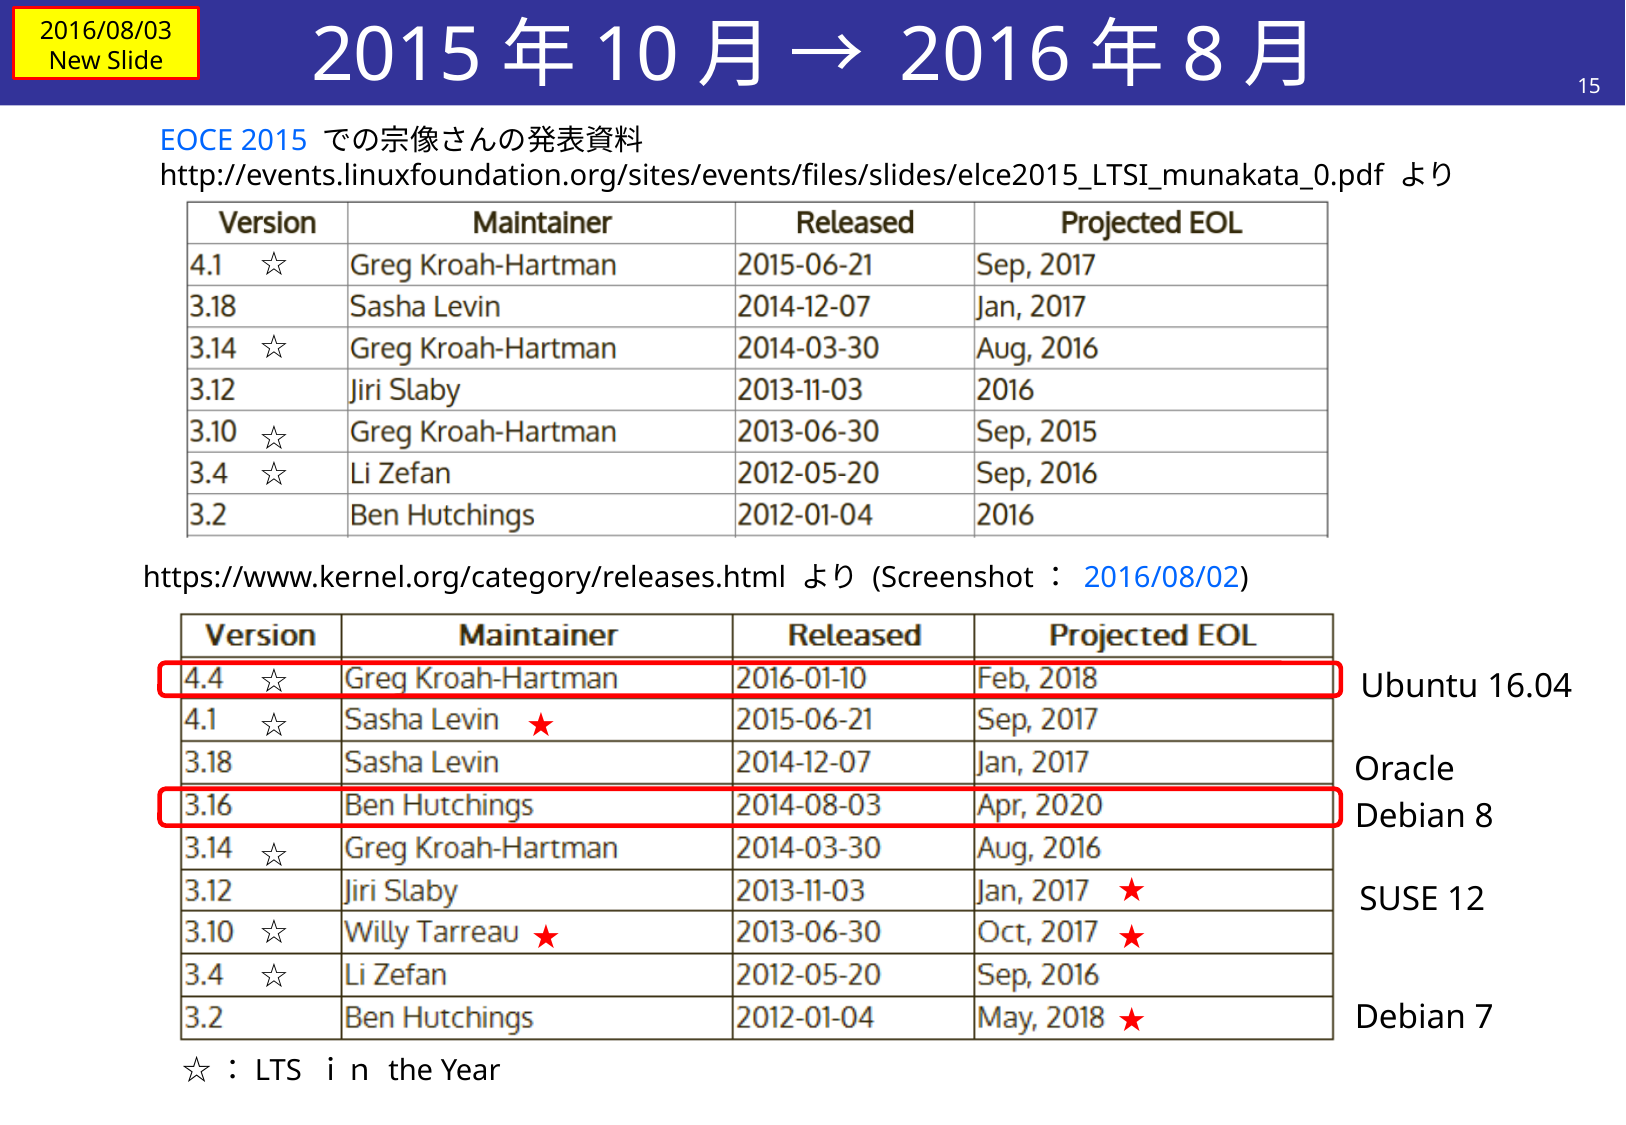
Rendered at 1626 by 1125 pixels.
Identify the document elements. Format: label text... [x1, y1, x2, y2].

text_box EOCE 2015 での宗像さんの発表資料 http://events.linuxfoundation.org/sites/events/files/slides/elce2015_LTSI_munakata_0.pdf より [144, 113, 1473, 199]
text_box Oracle [1368, 739, 1471, 795]
text_box Debian 7 [1368, 987, 1509, 1043]
text_box Debian 8 [1368, 786, 1509, 842]
text_box 2016/08/03 New Slide [13, 7, 199, 79]
text_box https://www.kernel.org/category/releases.html より (Screenshot： 2016/08/02) [128, 550, 162, 601]
text_box SUSE 12 [1368, 869, 1501, 925]
slide_number 15 [1524, 65, 1616, 105]
title 2015年10月 → 2016年8月 [83, 0, 1546, 102]
picture [159, 137, 1368, 1063]
text_box ☆：LTS ｉｎ the Year [167, 1069, 516, 1094]
text_box Ubuntu 16.04 [1368, 656, 1588, 712]
